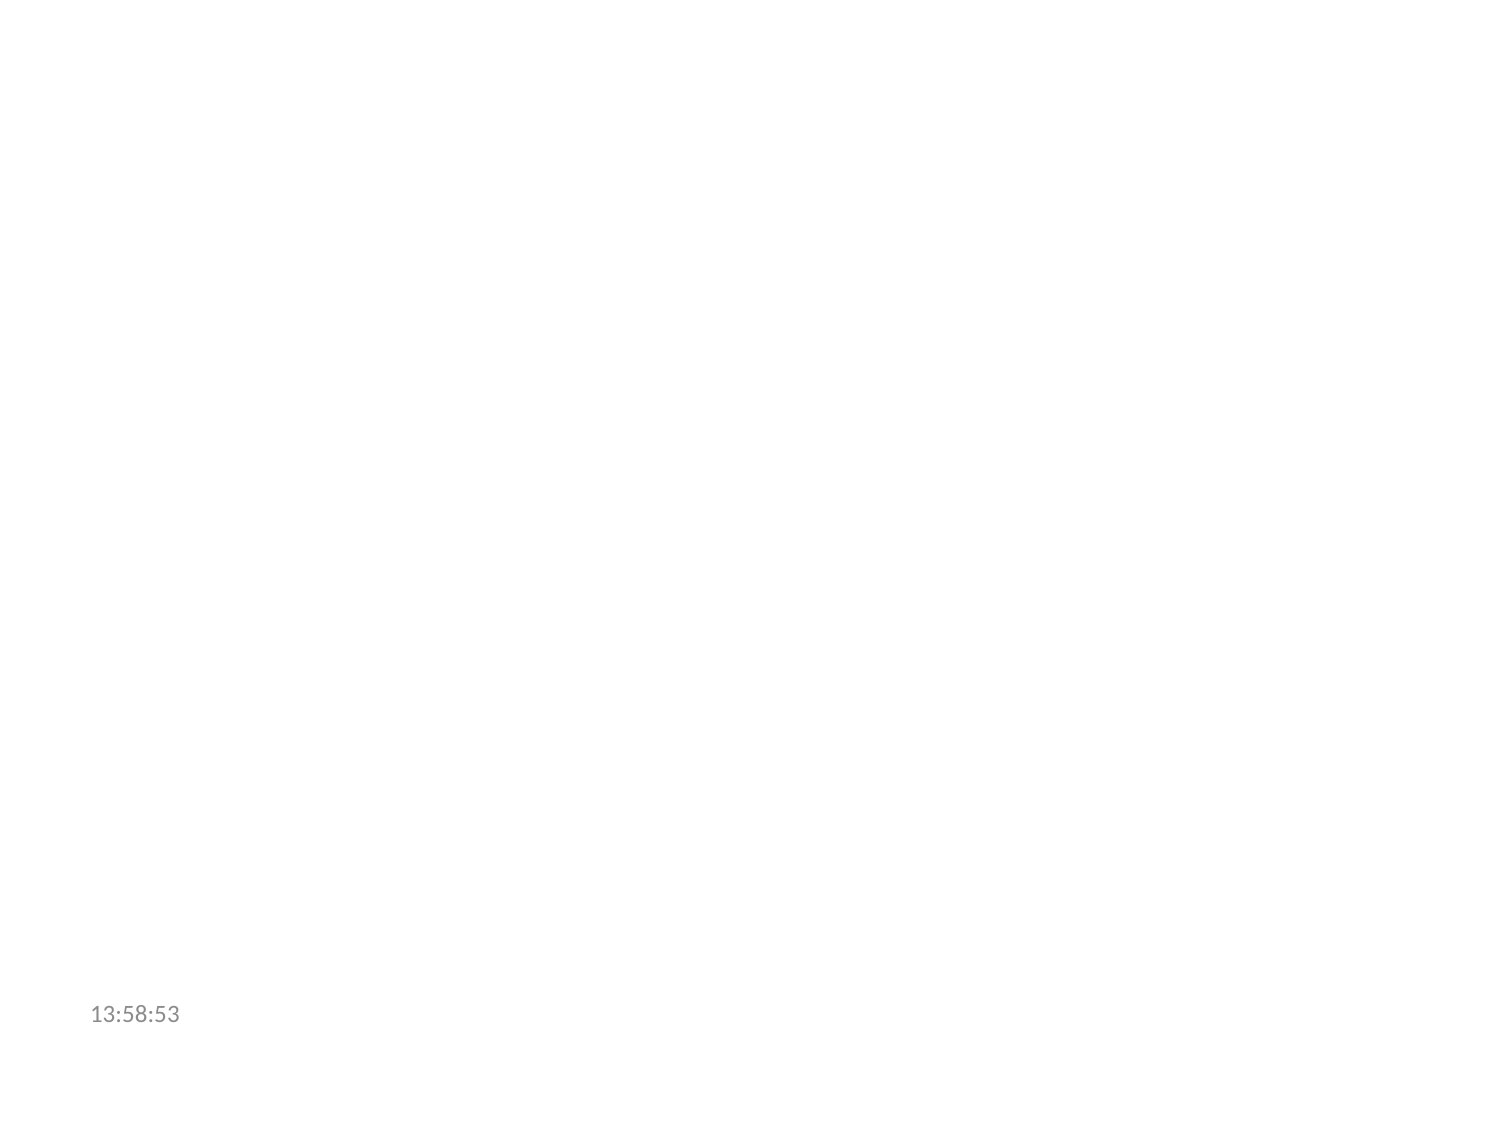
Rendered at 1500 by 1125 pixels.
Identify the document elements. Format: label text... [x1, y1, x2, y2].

text_box 15:35:09 [75, 982, 425, 1043]
